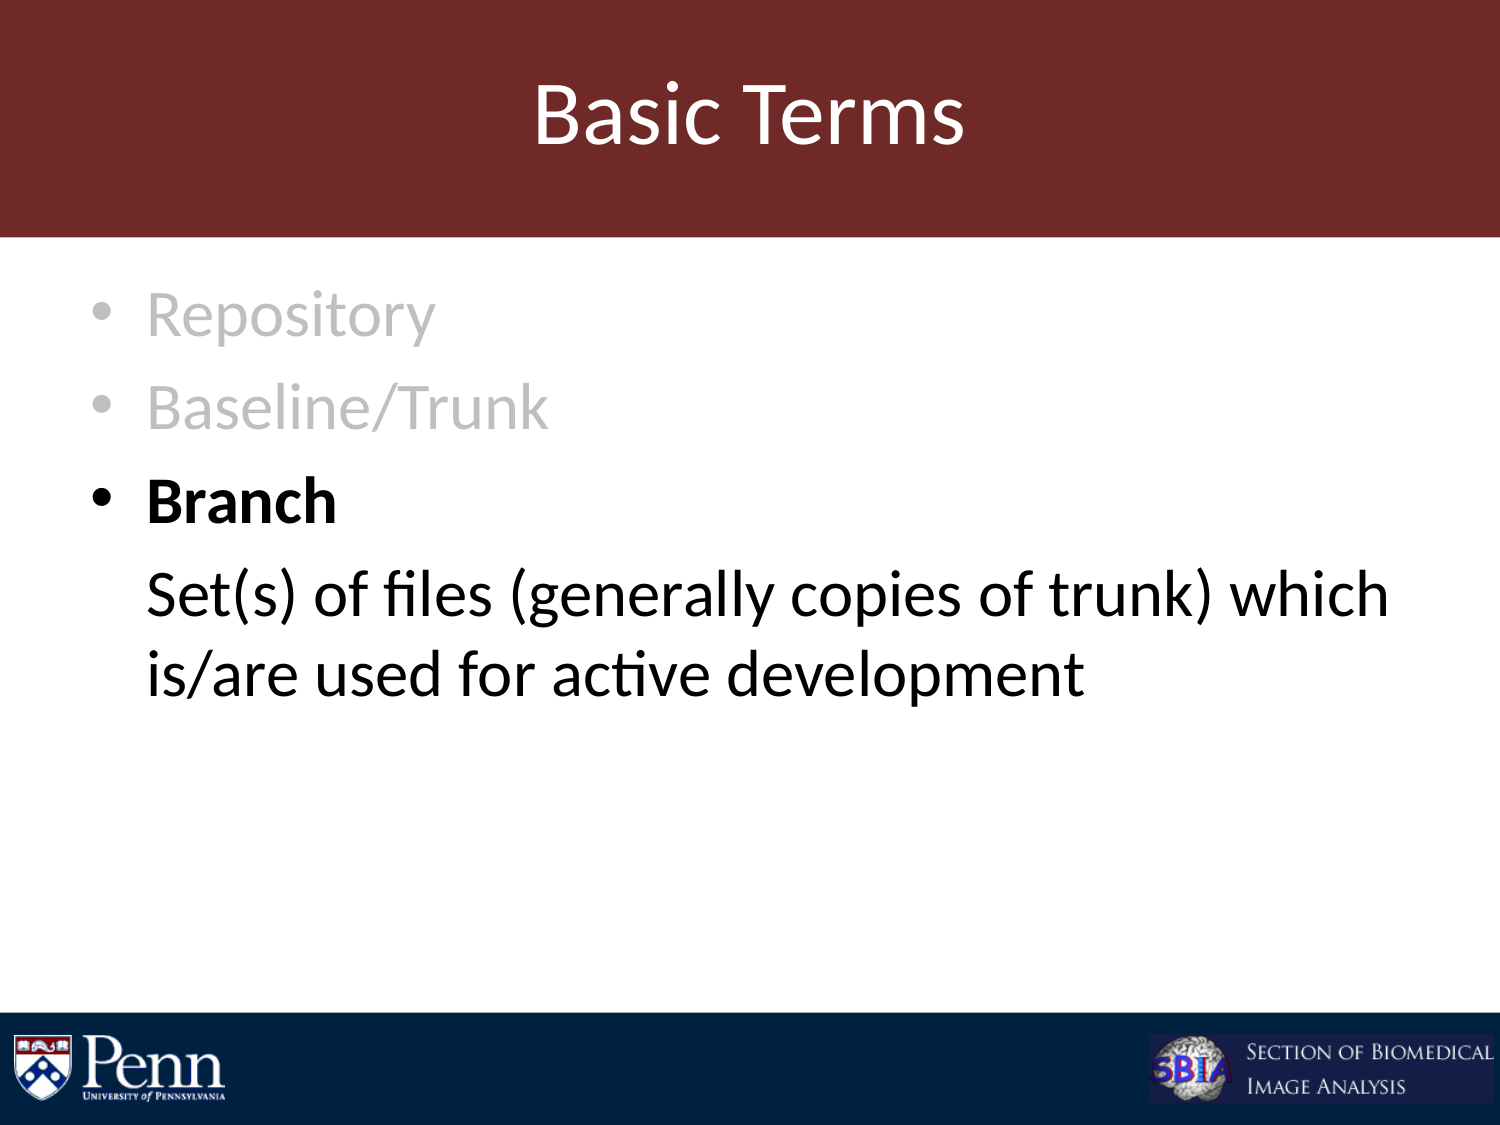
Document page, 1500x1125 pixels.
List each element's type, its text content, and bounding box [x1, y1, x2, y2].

title Basic Terms [75, 45, 1425, 238]
picture [14, 1035, 225, 1102]
picture [1149, 1034, 1494, 1103]
list Repository Baseline/Trunk Branch Set(s) of files (generally copies of trunk) which is/are used for active development [75, 262, 1425, 1013]
